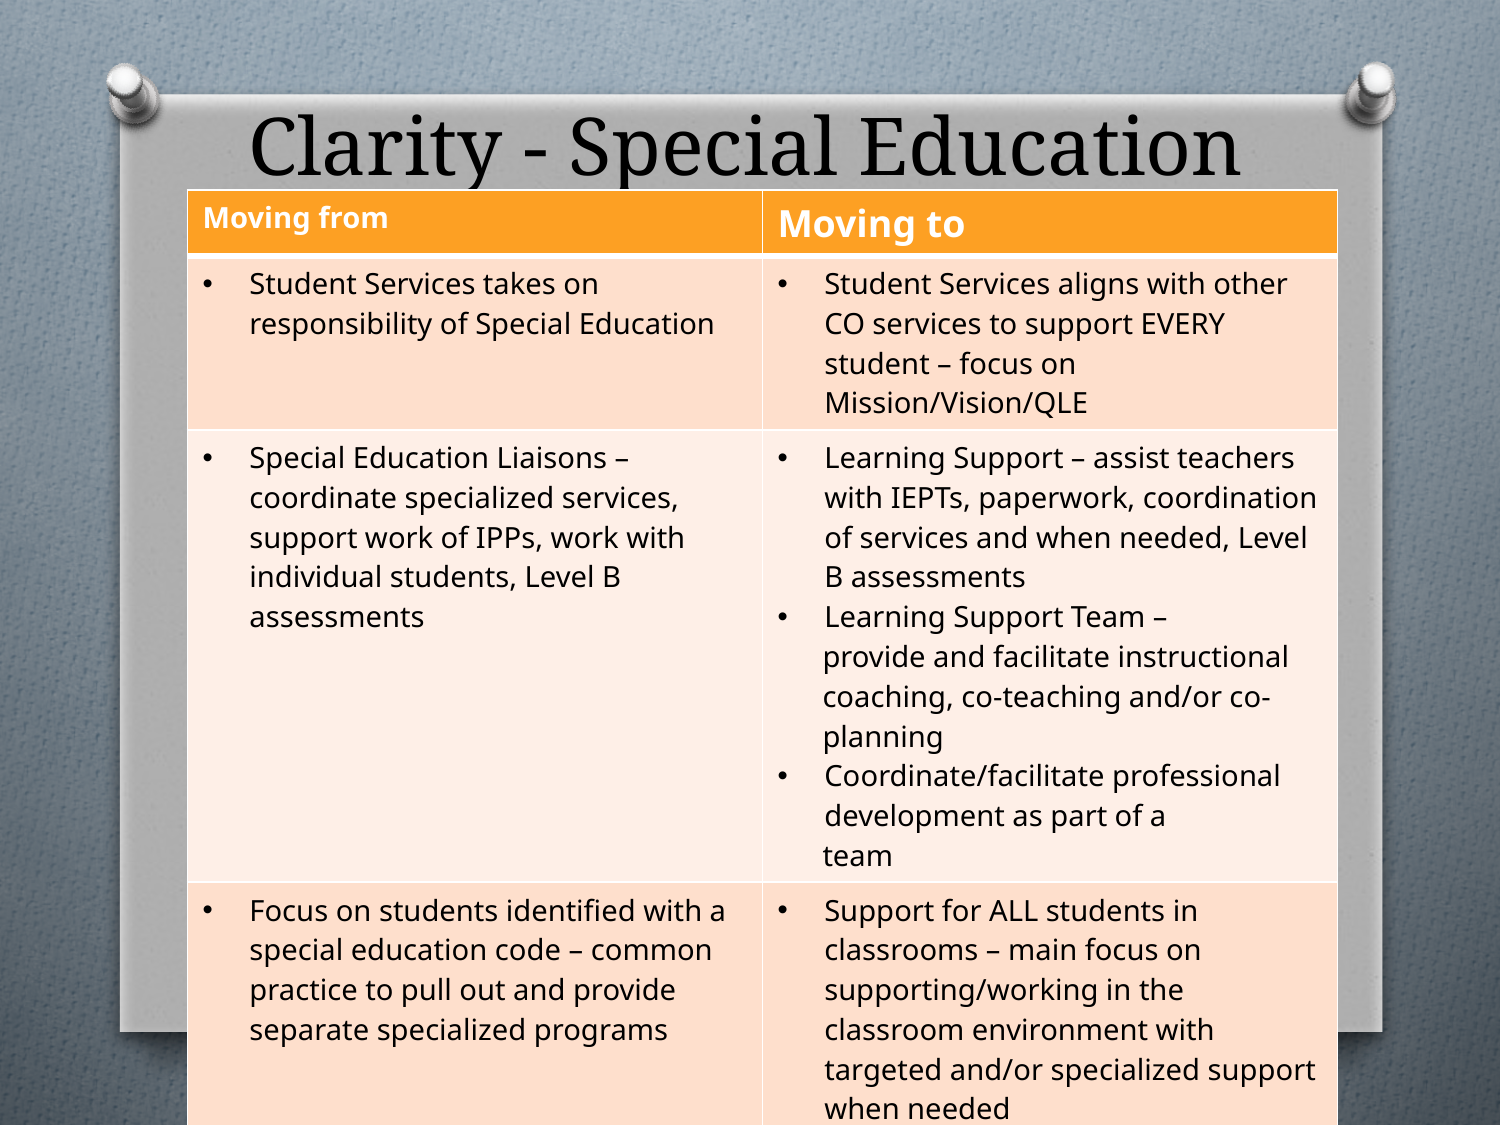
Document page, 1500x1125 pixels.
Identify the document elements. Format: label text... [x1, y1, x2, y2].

table_cell Student Services aligns with other CO services to support EVERY student – focus on Mission/Vision/QLE [763, 259, 1337, 429]
table_cell Focus on students identified with a special education code – common practice to pull out and provide separate specialized programs [188, 883, 762, 1125]
table_cell Special Education Liaisons – coordinate specialized services, support work of IPPs, work with individual students, Level B assessments [188, 431, 762, 881]
title Clarity - Special Education [174, 87, 1318, 200]
table_cell Support for ALL students in classrooms – main focus on supporting/working in the classroom environment with targeted and/or specialized support when needed [763, 883, 1337, 1125]
table_cell Learning Support – assist teachers with IEPTs, paperwork, coordination of services and when needed, Level B assessments Learning Support Team – provide and facilitate instructional coaching, co-teaching and/or co- planning Coordinate/facilitate professional development as part of a team [763, 431, 1337, 881]
picture [1317, 35, 1439, 156]
picture [75, 29, 198, 153]
table_header Moving to [763, 191, 1337, 253]
table_header Moving from [188, 191, 762, 253]
table_cell Student Services takes on responsibility of Special Education [188, 259, 762, 429]
